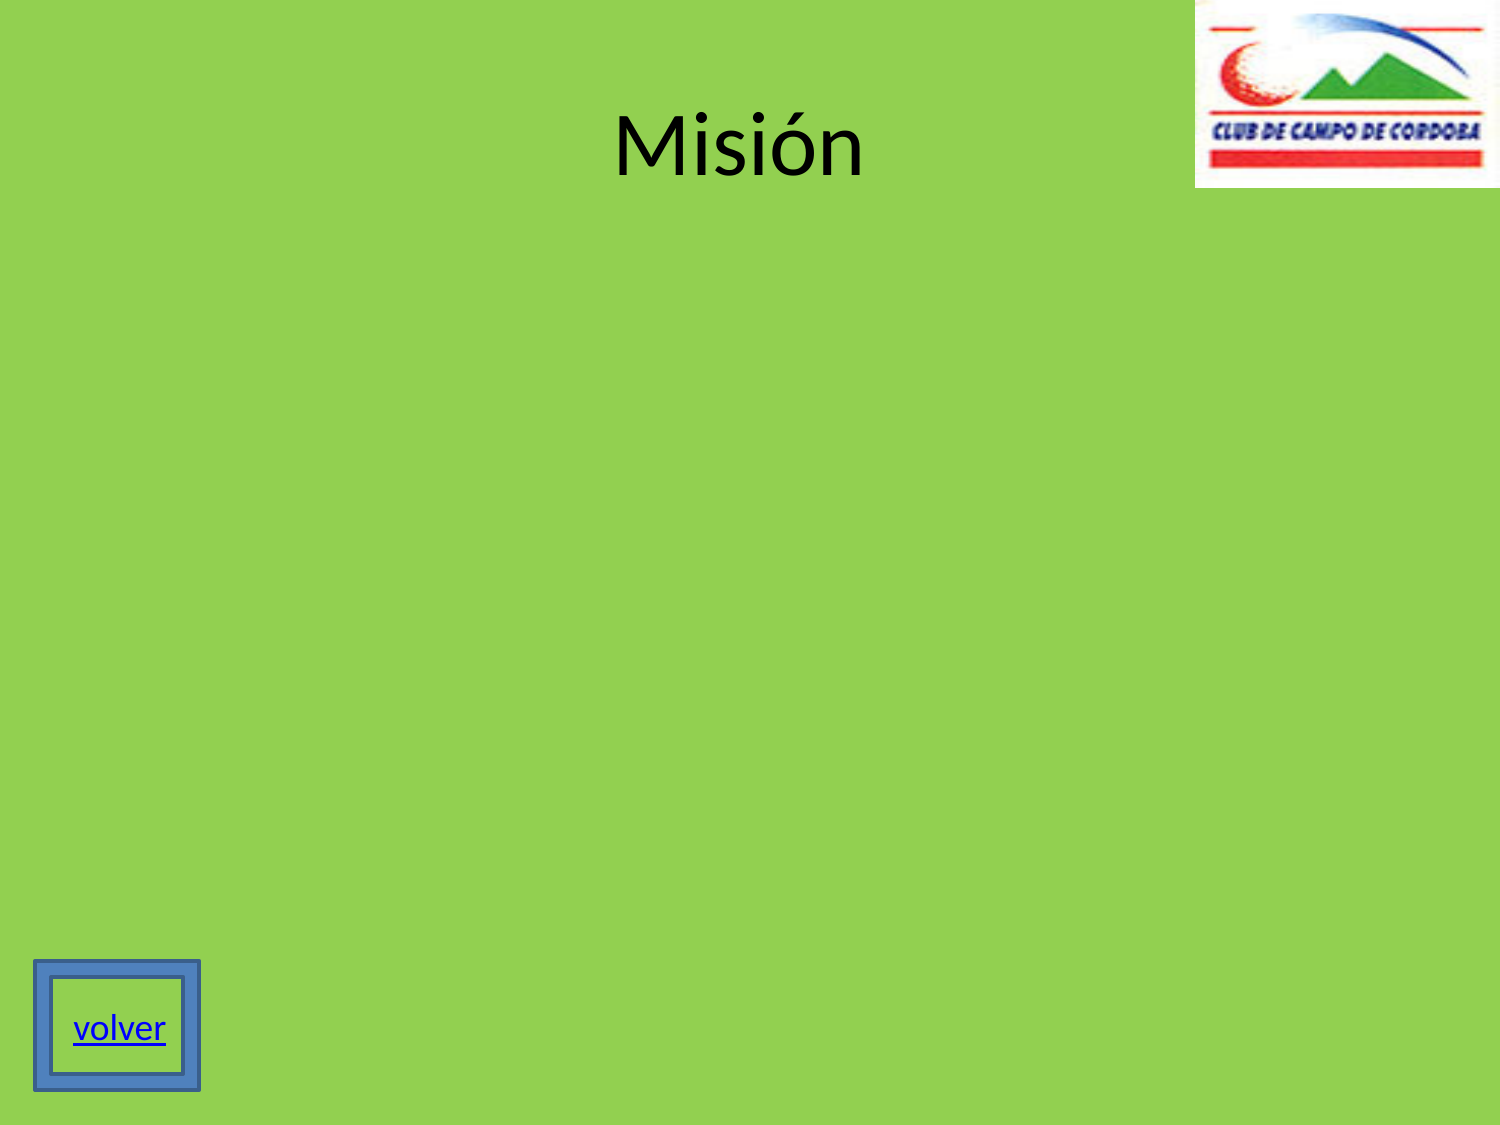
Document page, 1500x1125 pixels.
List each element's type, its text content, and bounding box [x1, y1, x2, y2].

title Misión [75, 45, 1425, 233]
text_box volver [58, 996, 181, 1056]
text_box [33, 959, 201, 1092]
picture [1195, 0, 1500, 188]
